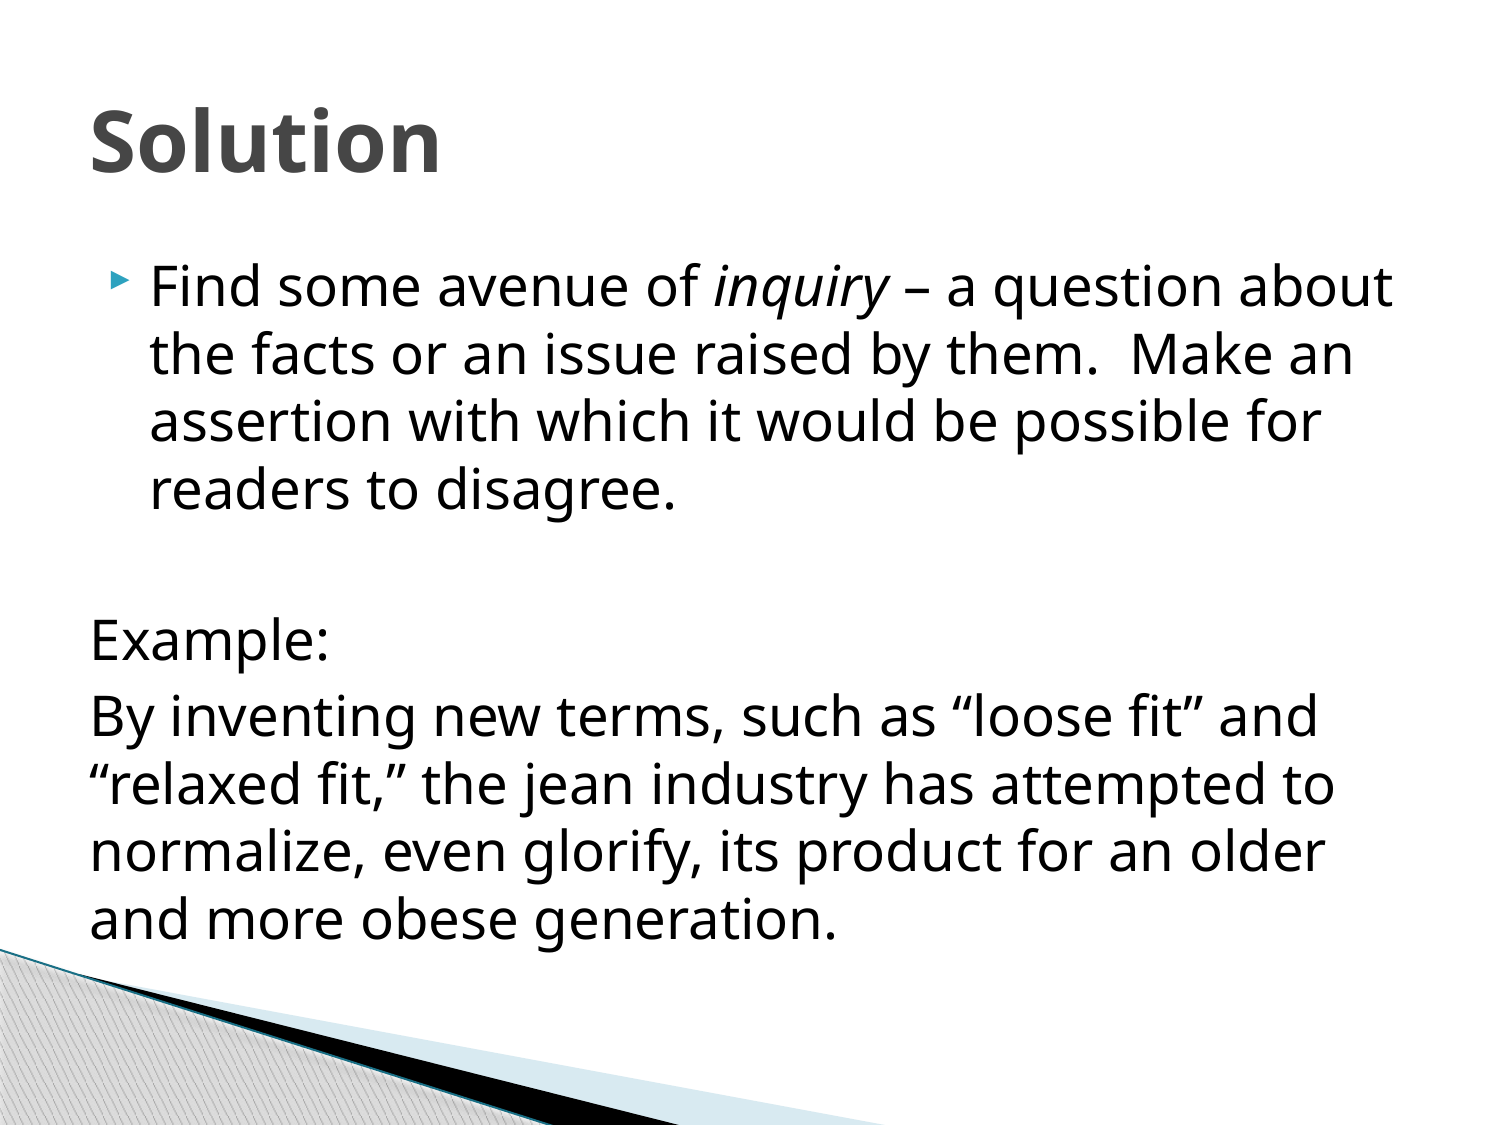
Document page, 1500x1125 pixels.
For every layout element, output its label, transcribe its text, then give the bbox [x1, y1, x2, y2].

list Find some avenue of inquiry – a question about the facts or an issue raised by them. Make an assertion with which it would be possible for readers to disagree. Example: By inventing new terms, such as “loose fit” and “relaxed fit,” the jean industry has attempted to normalize, even glorify, its product for an older and more obese generation. [75, 243, 1425, 986]
title Solution [75, 45, 1425, 233]
